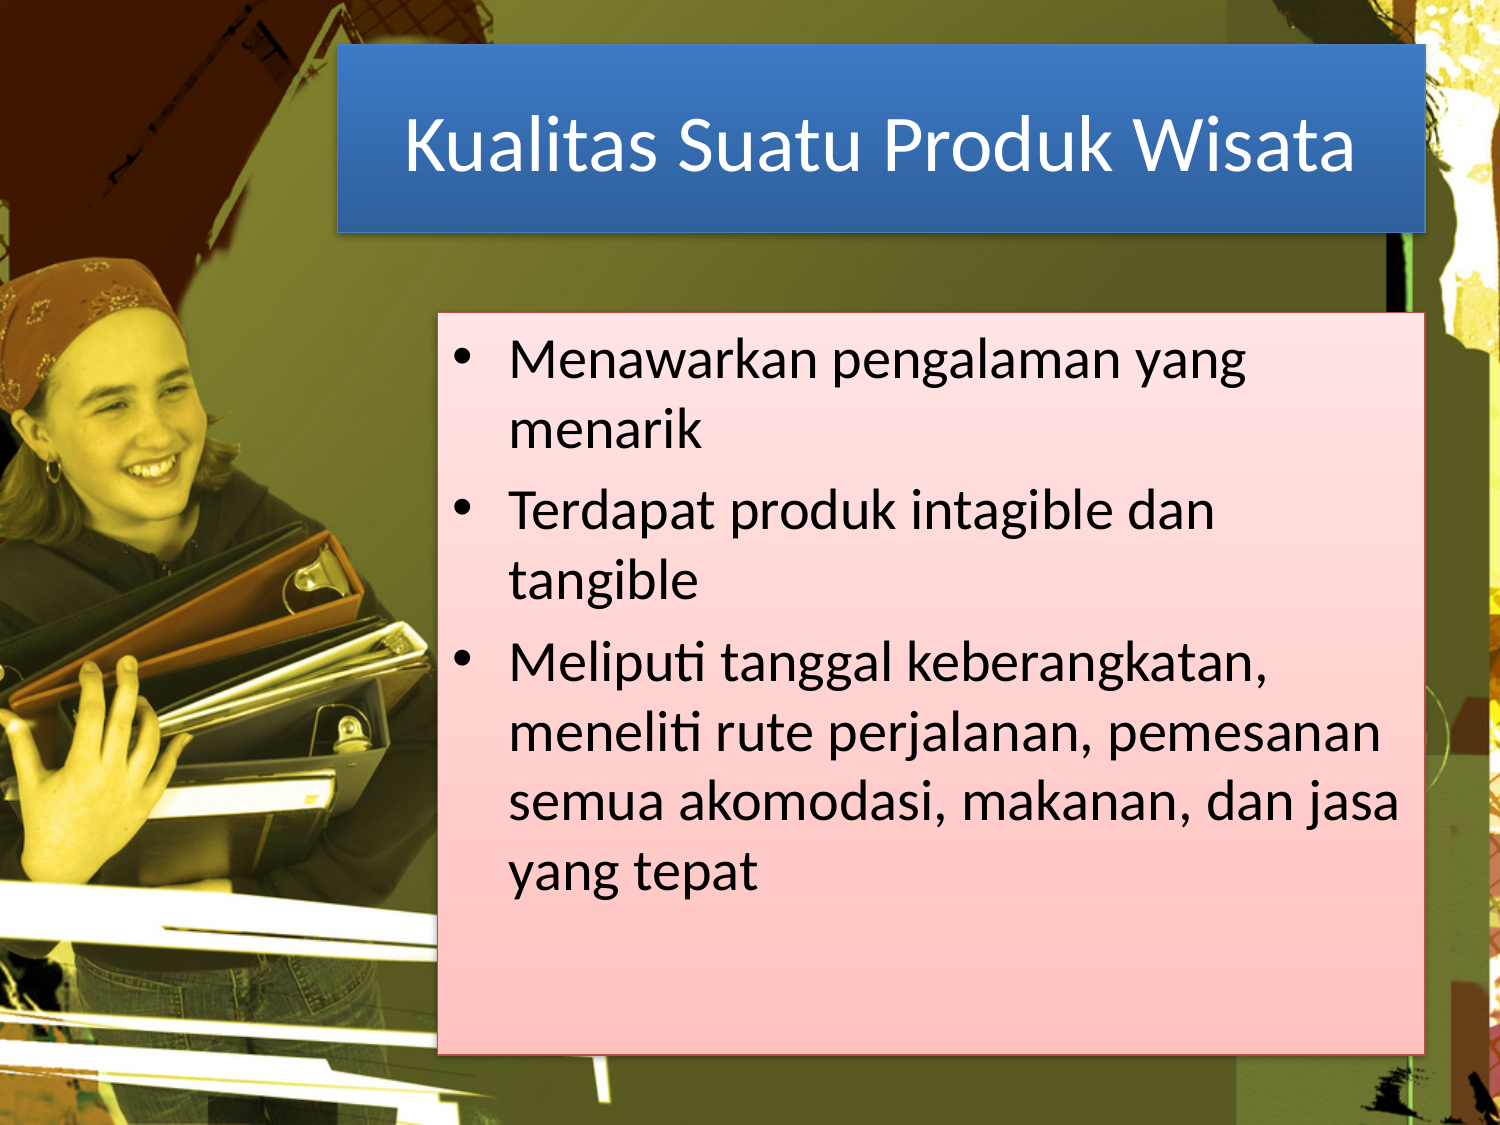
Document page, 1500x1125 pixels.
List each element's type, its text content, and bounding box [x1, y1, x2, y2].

picture [0, 0, 1500, 1125]
title Kualitas Suatu Produk Wisata [337, 44, 1426, 233]
list Menawarkan pengalaman yang menarik Terdapat produk intagible dan tangible Meliputi tanggal keberangkatan, meneliti rute perjalanan, pemesanan semua akomodasi, makanan, dan jasa yang tepat [437, 312, 1426, 1056]
